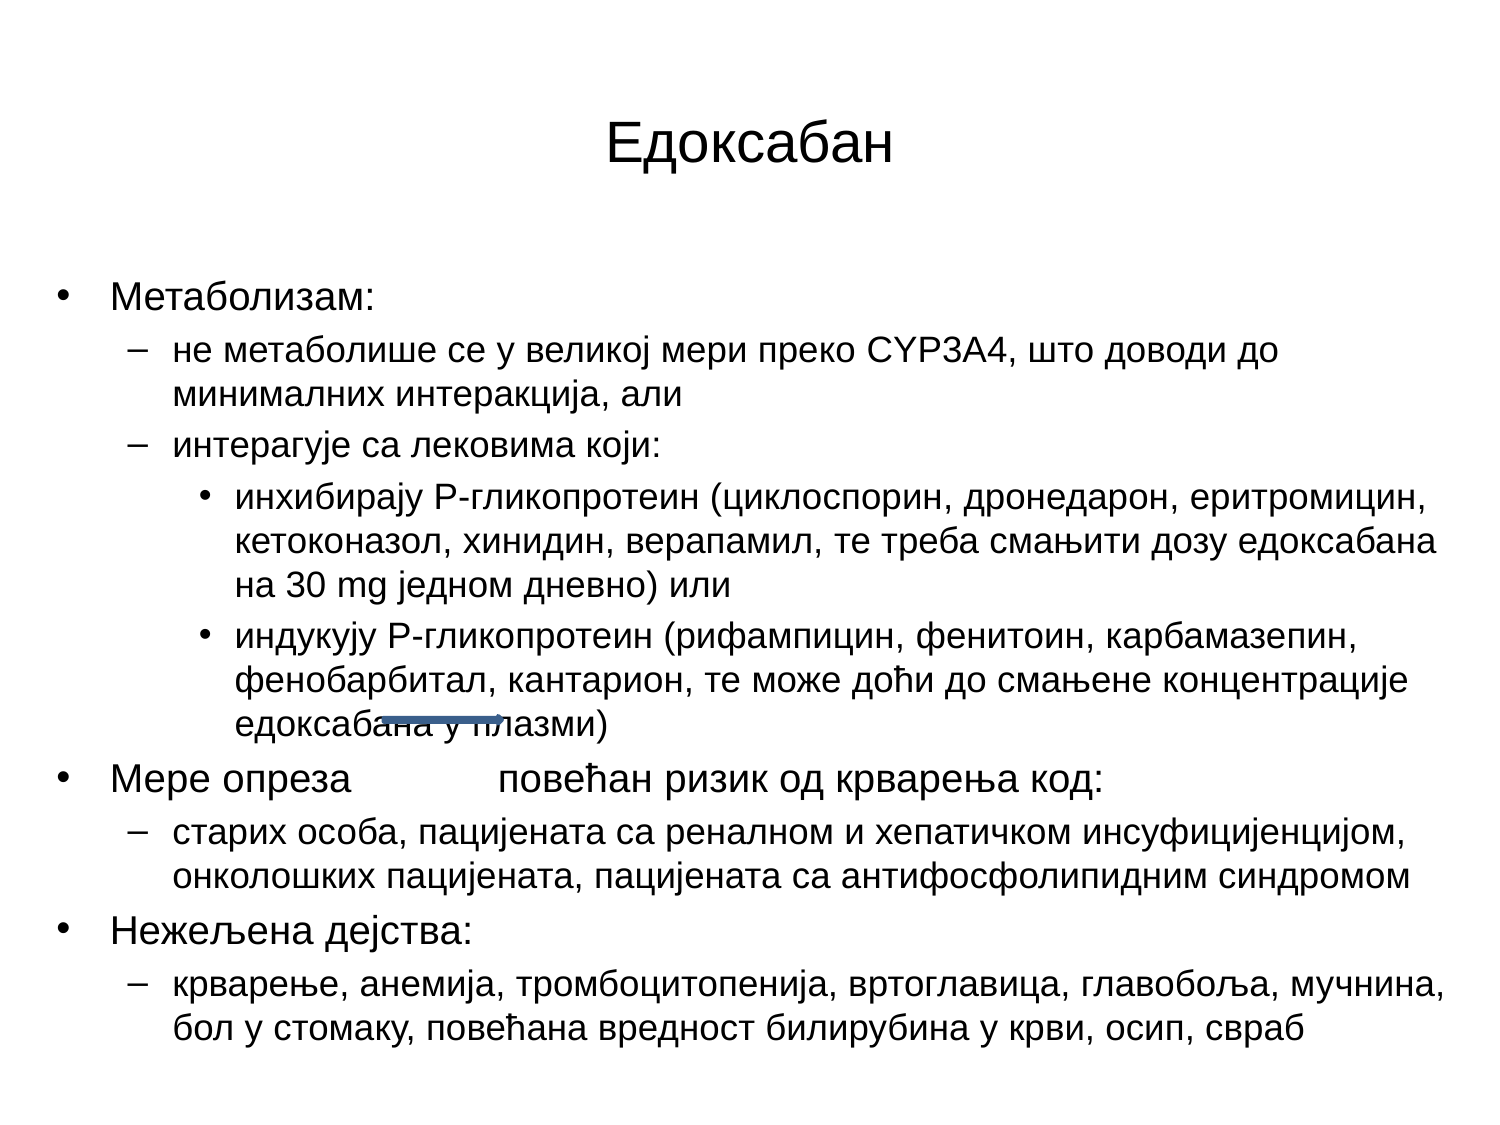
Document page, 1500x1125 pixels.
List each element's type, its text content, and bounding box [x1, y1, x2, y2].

title Едоксабан [75, 45, 1425, 233]
text_box [381, 714, 504, 726]
list Метаболизам: не метаболише се у великој мери преко CYP3А4, што доводи до минималних интеракција, али интерагује са лековима који: инхибирају Р-гликопротеин (циклоспорин, дронедарон, еритромицин, кетоконазол, хинидин, верапамил, те треба смањити дозу едоксабана на 30 mg једном дневно) или индукују Р-гликопротеин (рифампицин, фенитоин, карбамазепин, фенобарбитал, кантарион, те може доћи до смањене концентрације едоксабана у плазми) Мере опреза повећан ризик од крварења код: старих особа, пацијената са реналном и хепатичком инсуфицијенцијом, онколошких пацијената, пацијената са антифосфолипидним синдромом Нежељена дејства: крварење, анемија, тромбоцитопенија, вртоглавица, главобоља, мучнина, бол у стомаку, повећана вредност билирубина у крви, осип, свраб [41, 262, 1471, 1083]
